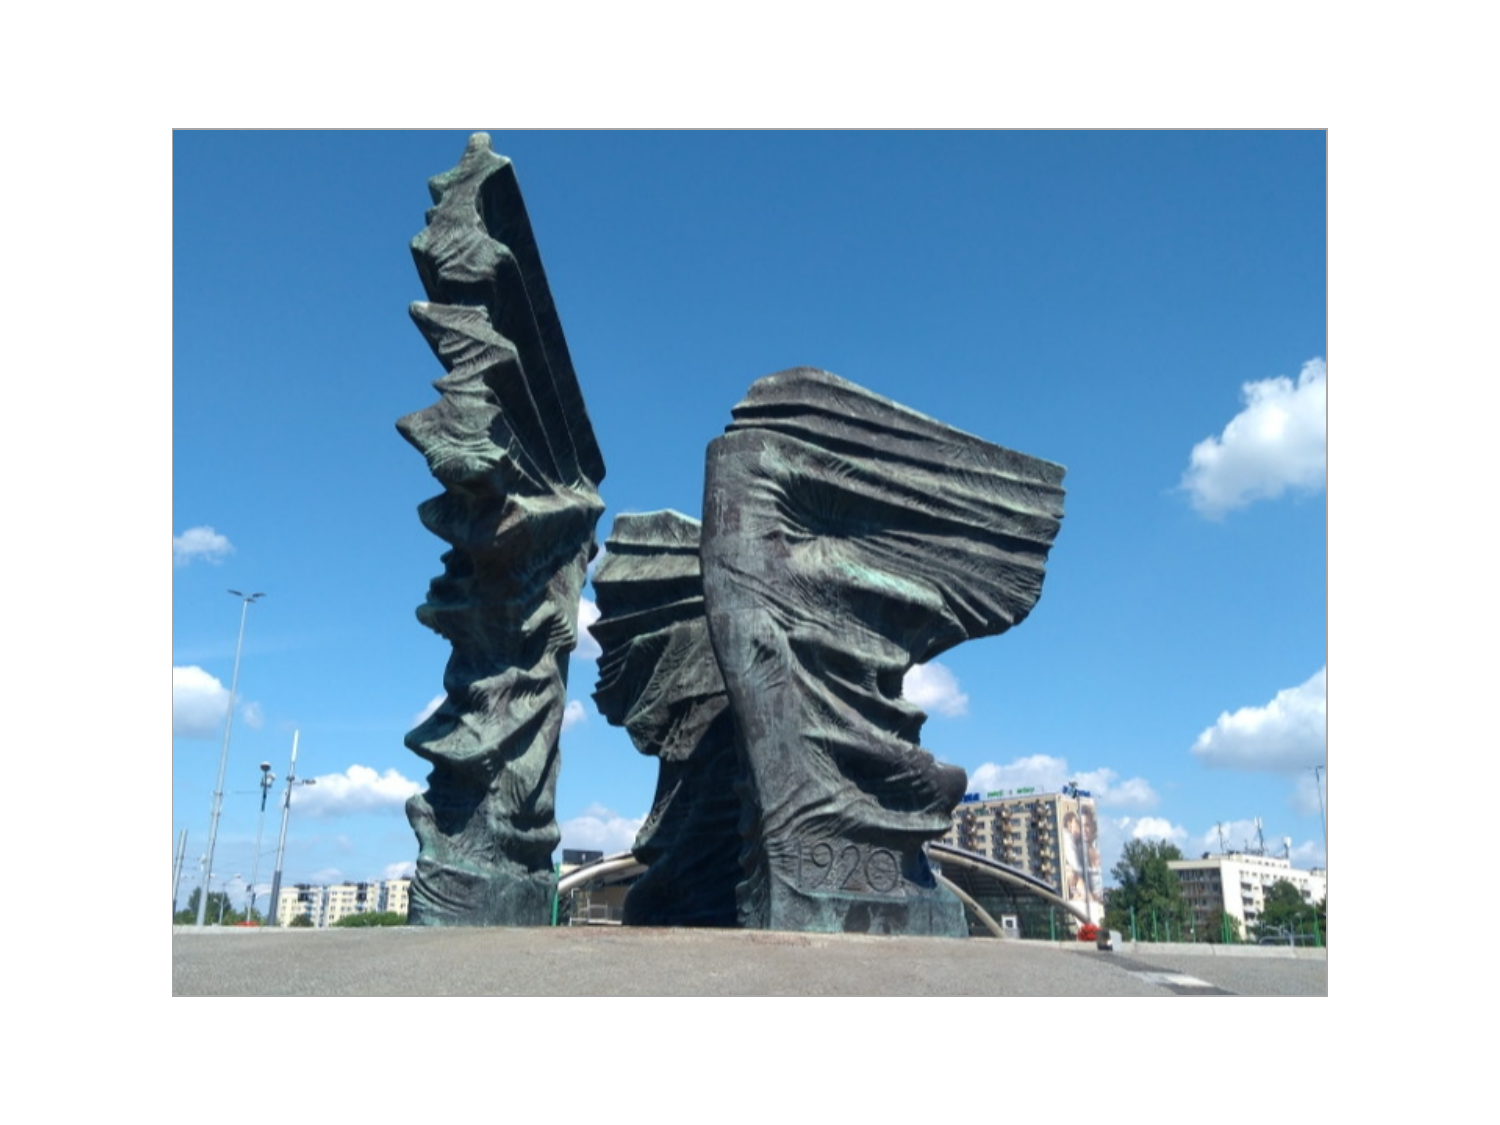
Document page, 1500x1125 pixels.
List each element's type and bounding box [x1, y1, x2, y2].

picture [173, 129, 1327, 996]
